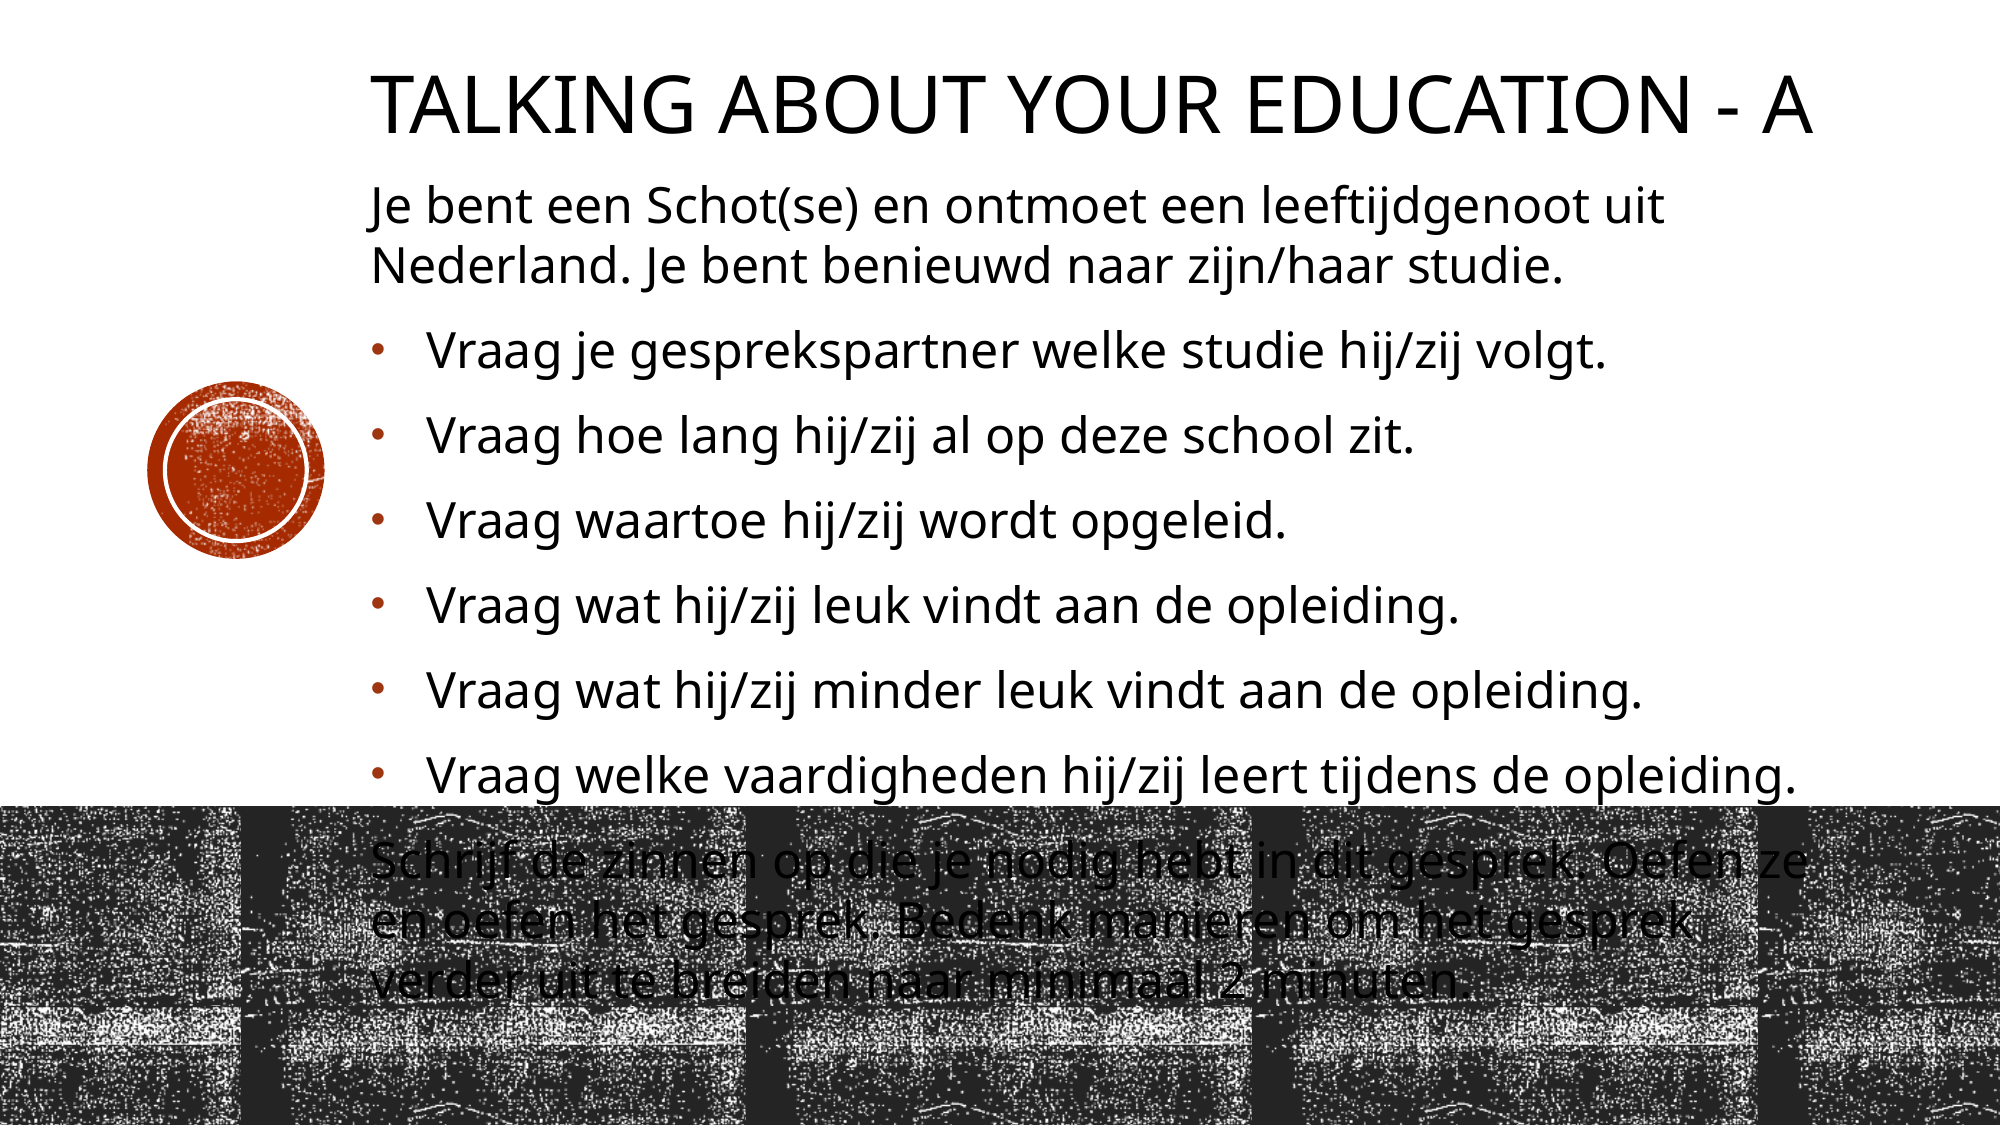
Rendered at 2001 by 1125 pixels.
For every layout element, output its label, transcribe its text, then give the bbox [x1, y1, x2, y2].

title Talking about your education - A [355, 56, 1927, 166]
list Je bent een Schot(se) en ontmoet een leeftijdgenoot uit Nederland. Je bent benieuwd naar zijn/haar studie. Vraag je gesprekspartner welke studie hij/zij volgt. Vraag hoe lang hij/zij al op deze school zit. Vraag waartoe hij/zij wordt opgeleid. Vraag wat hij/zij leuk vindt aan de opleiding. Vraag wat hij/zij minder leuk vindt aan de opleiding. Vraag welke vaardigheden hij/zij leert tijdens de opleiding. Schrijf de zinnen op die je nodig hebt in dit gesprek. Oefen ze en oefen het gesprek. Bedenk manieren om het gesprek verder uit te breiden naar minimaal 2 minuten. [355, 166, 1857, 1032]
